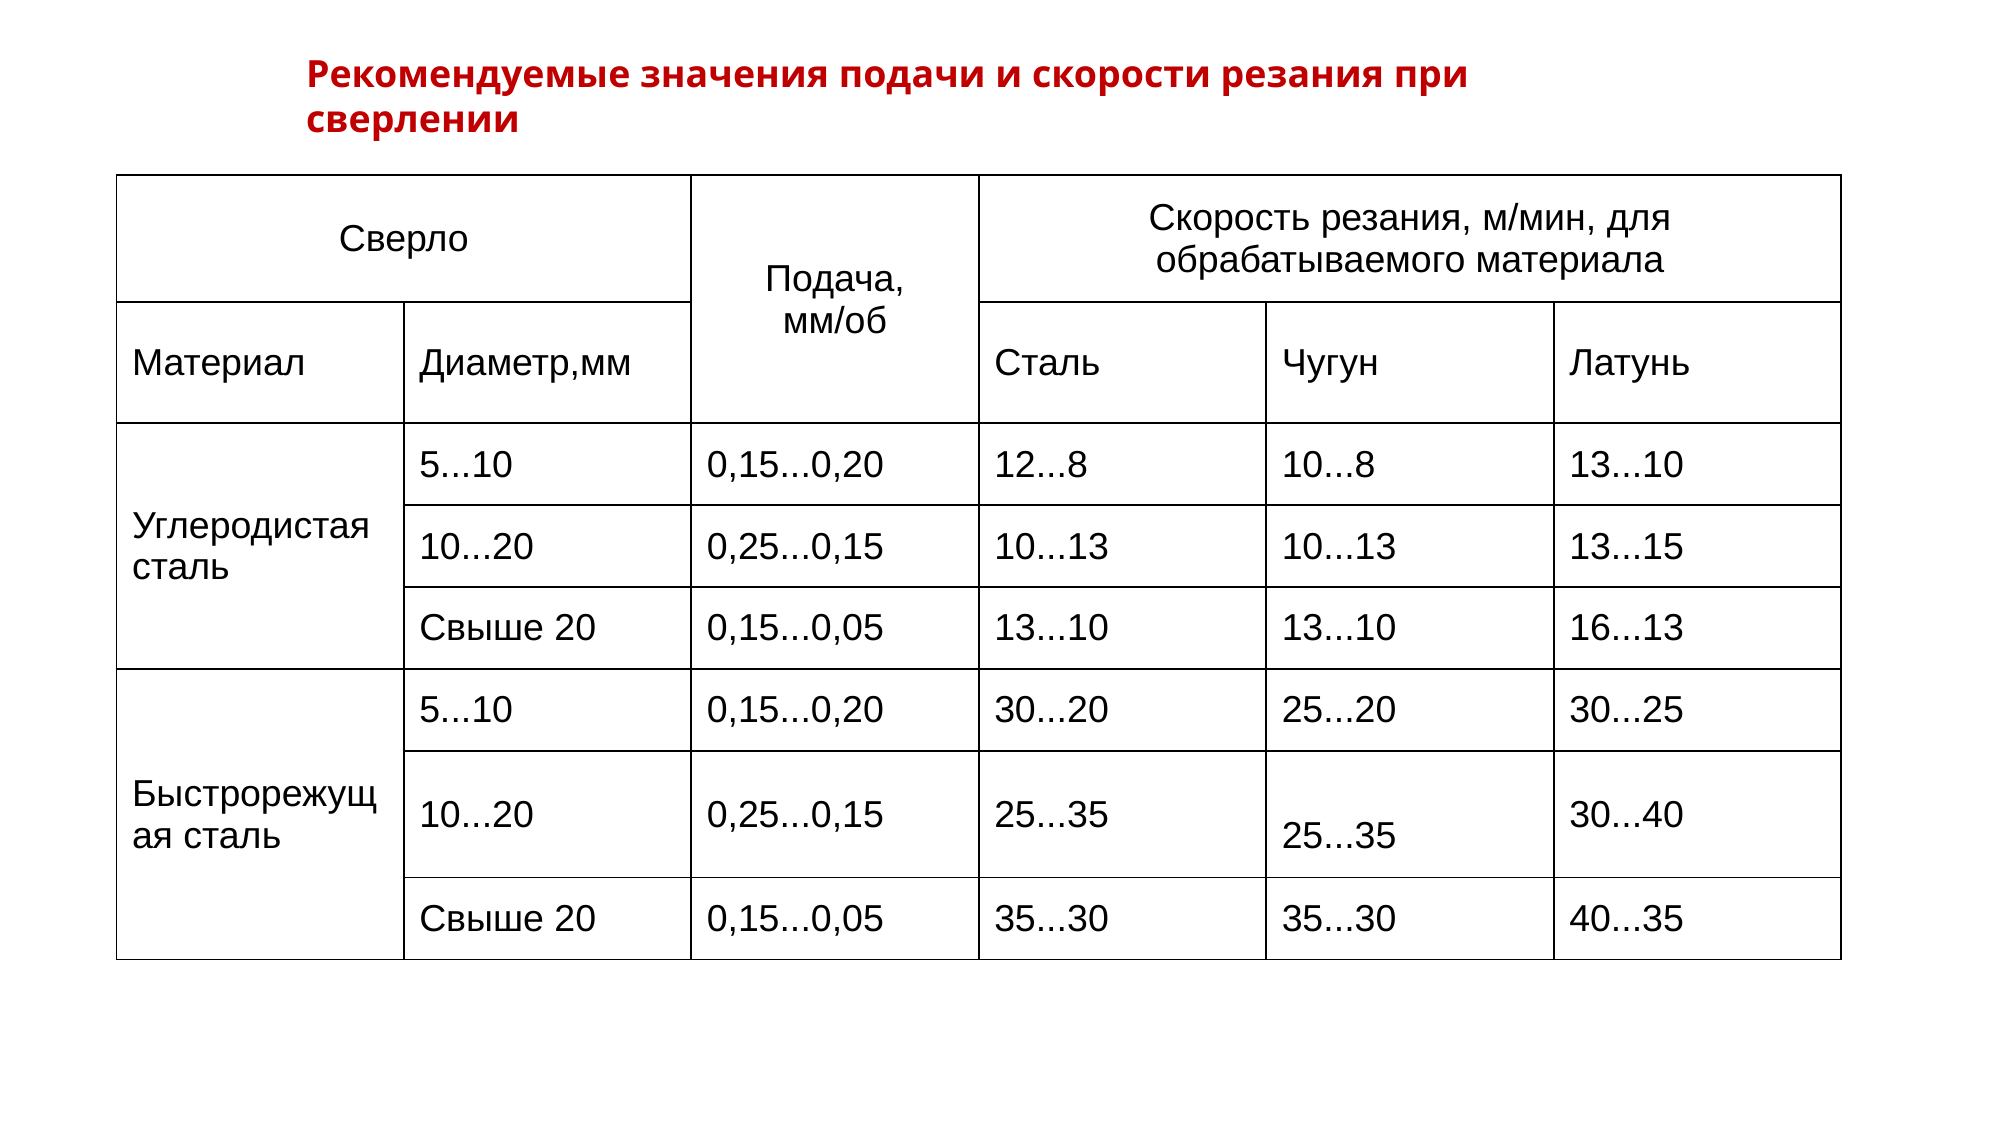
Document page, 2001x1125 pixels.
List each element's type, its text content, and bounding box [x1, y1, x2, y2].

table_cell Материал [117, 303, 403, 422]
table_cell Свыше 20 [405, 588, 690, 668]
table_cell Диаметр,мм [405, 303, 690, 422]
table_cell 13...10 [1267, 588, 1553, 668]
table_cell 0,25...0,15 [692, 506, 978, 586]
table_cell 12...8 [980, 424, 1265, 504]
table_cell 10...20 [405, 506, 690, 586]
table_cell 30...20 [980, 670, 1265, 750]
table_cell 30...25 [1555, 670, 1840, 750]
table_cell 10...13 [980, 506, 1265, 586]
text_box Рекомендуемые значения подачи и скорости резания при сверлении [291, 43, 1667, 148]
table_cell Чугун [1267, 303, 1553, 422]
table_cell 16...13 [1555, 588, 1840, 668]
table_cell 10...13 [1267, 506, 1553, 586]
table_cell Сталь [980, 303, 1265, 422]
table_cell 5...10 [405, 424, 690, 504]
table_header Сверло [117, 176, 690, 301]
table_cell 40...35 [1555, 878, 1840, 959]
table_header Подача, мм/об [692, 176, 978, 422]
table_cell 13...15 [1555, 506, 1840, 586]
table_cell 30...40 [1555, 752, 1840, 877]
table_cell 25...20 [1267, 670, 1553, 750]
table_cell Быстрорежущая сталь [117, 670, 403, 959]
table_cell 25...35 [1267, 752, 1553, 877]
table_cell 13...10 [980, 588, 1265, 668]
table_cell 0,15...0,20 [692, 670, 978, 750]
table_cell 35...30 [980, 878, 1265, 959]
table_cell 25...35 [980, 752, 1265, 877]
table_cell Латунь [1555, 303, 1840, 422]
table_cell 0,15...0,20 [692, 424, 978, 504]
table_cell 10...20 [405, 752, 690, 877]
table_cell 5...10 [405, 670, 690, 750]
table_cell Свыше 20 [405, 878, 690, 959]
table_cell Углеродистая сталь [117, 424, 403, 668]
table_cell 0,15...0,05 [692, 588, 978, 668]
table_cell 0,15...0,05 [692, 878, 978, 959]
table_cell 0,25...0,15 [692, 752, 978, 877]
table_header Скорость резания, м/мин, для обрабатываемого материала [980, 176, 1840, 301]
table_cell 13...10 [1555, 424, 1840, 504]
table_cell 10...8 [1267, 424, 1553, 504]
table_cell 35...30 [1267, 878, 1553, 959]
